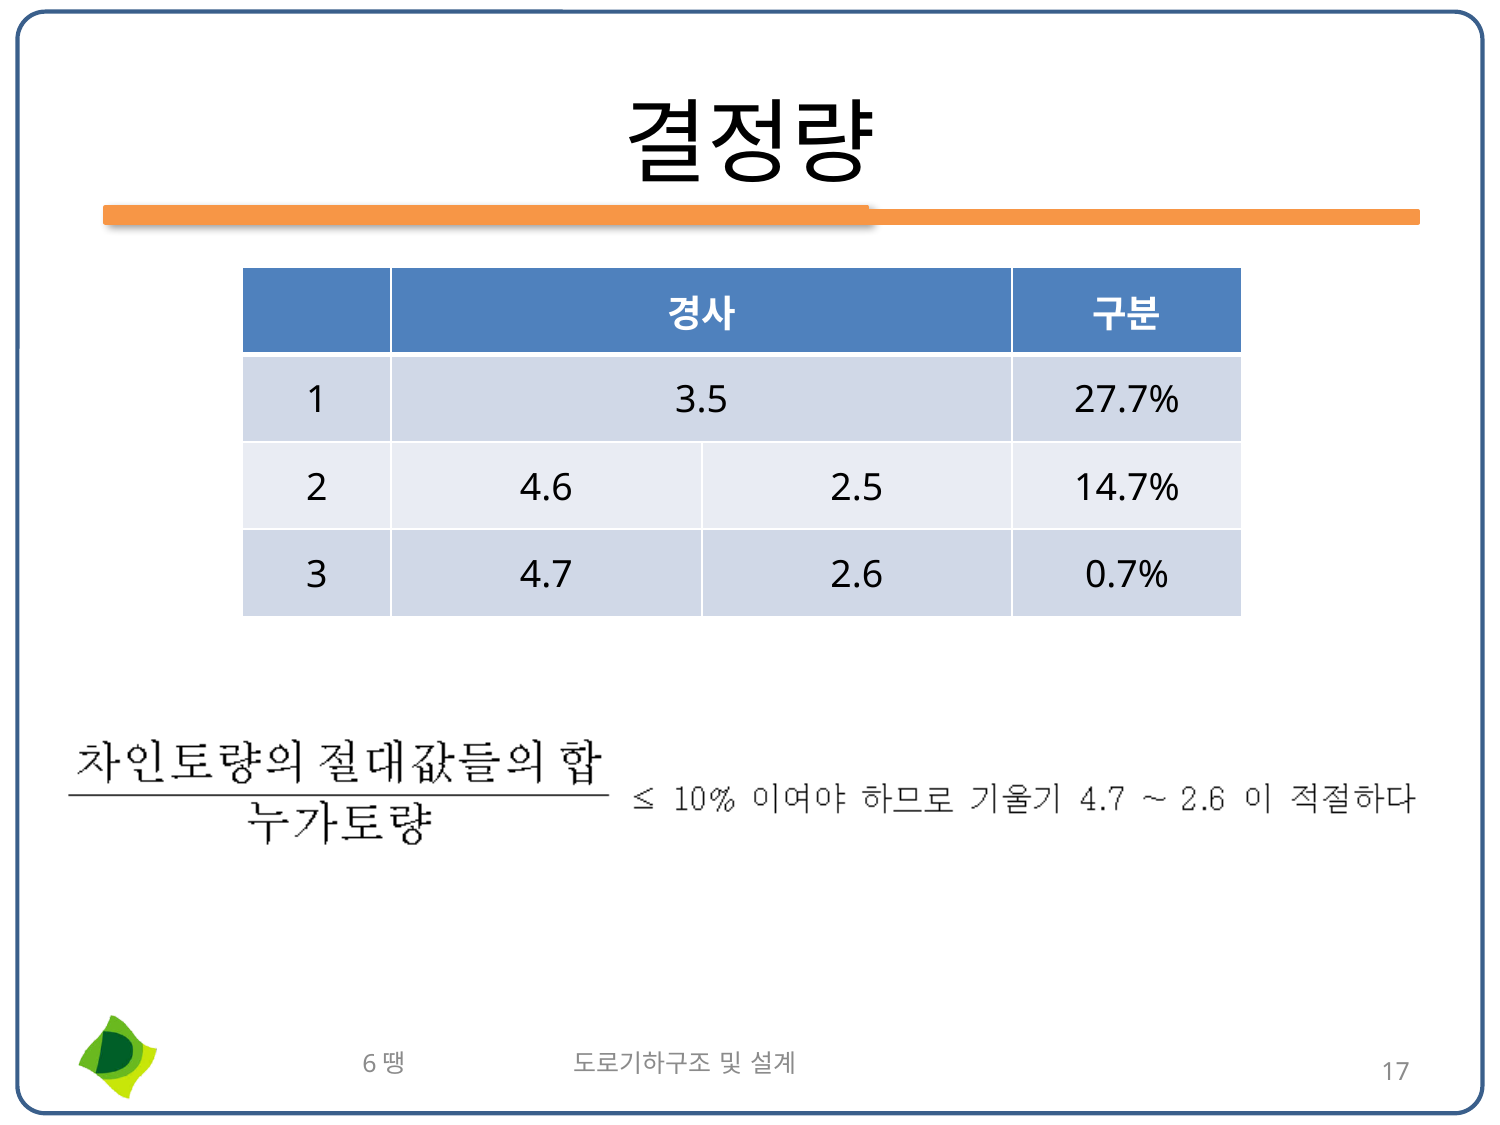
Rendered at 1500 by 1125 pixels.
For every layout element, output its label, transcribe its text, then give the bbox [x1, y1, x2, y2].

table_cell 4.6 [392, 443, 701, 528]
table_cell 1 [243, 357, 390, 441]
picture [52, 680, 1462, 925]
table_header [243, 268, 390, 352]
table_cell 14.7% [1013, 443, 1241, 528]
table_cell 2.5 [703, 443, 1011, 528]
table_cell 3.5 [392, 357, 1011, 441]
table_header 경사 [392, 268, 1011, 352]
table_cell 2.6 [703, 530, 1011, 616]
table_cell 4.7 [392, 530, 701, 616]
table_cell 27.7% [1013, 357, 1241, 441]
table_cell 3 [243, 530, 390, 616]
table_header 구분 [1013, 268, 1241, 352]
table_cell 0.7% [1013, 530, 1241, 616]
slide_number 17 [1074, 1042, 1425, 1103]
footer 6땡 도로기하구조 및 설계 [171, 1023, 988, 1103]
table_cell 2 [243, 443, 390, 528]
picture [76, 1013, 159, 1100]
title 결정량 [75, 45, 1425, 233]
